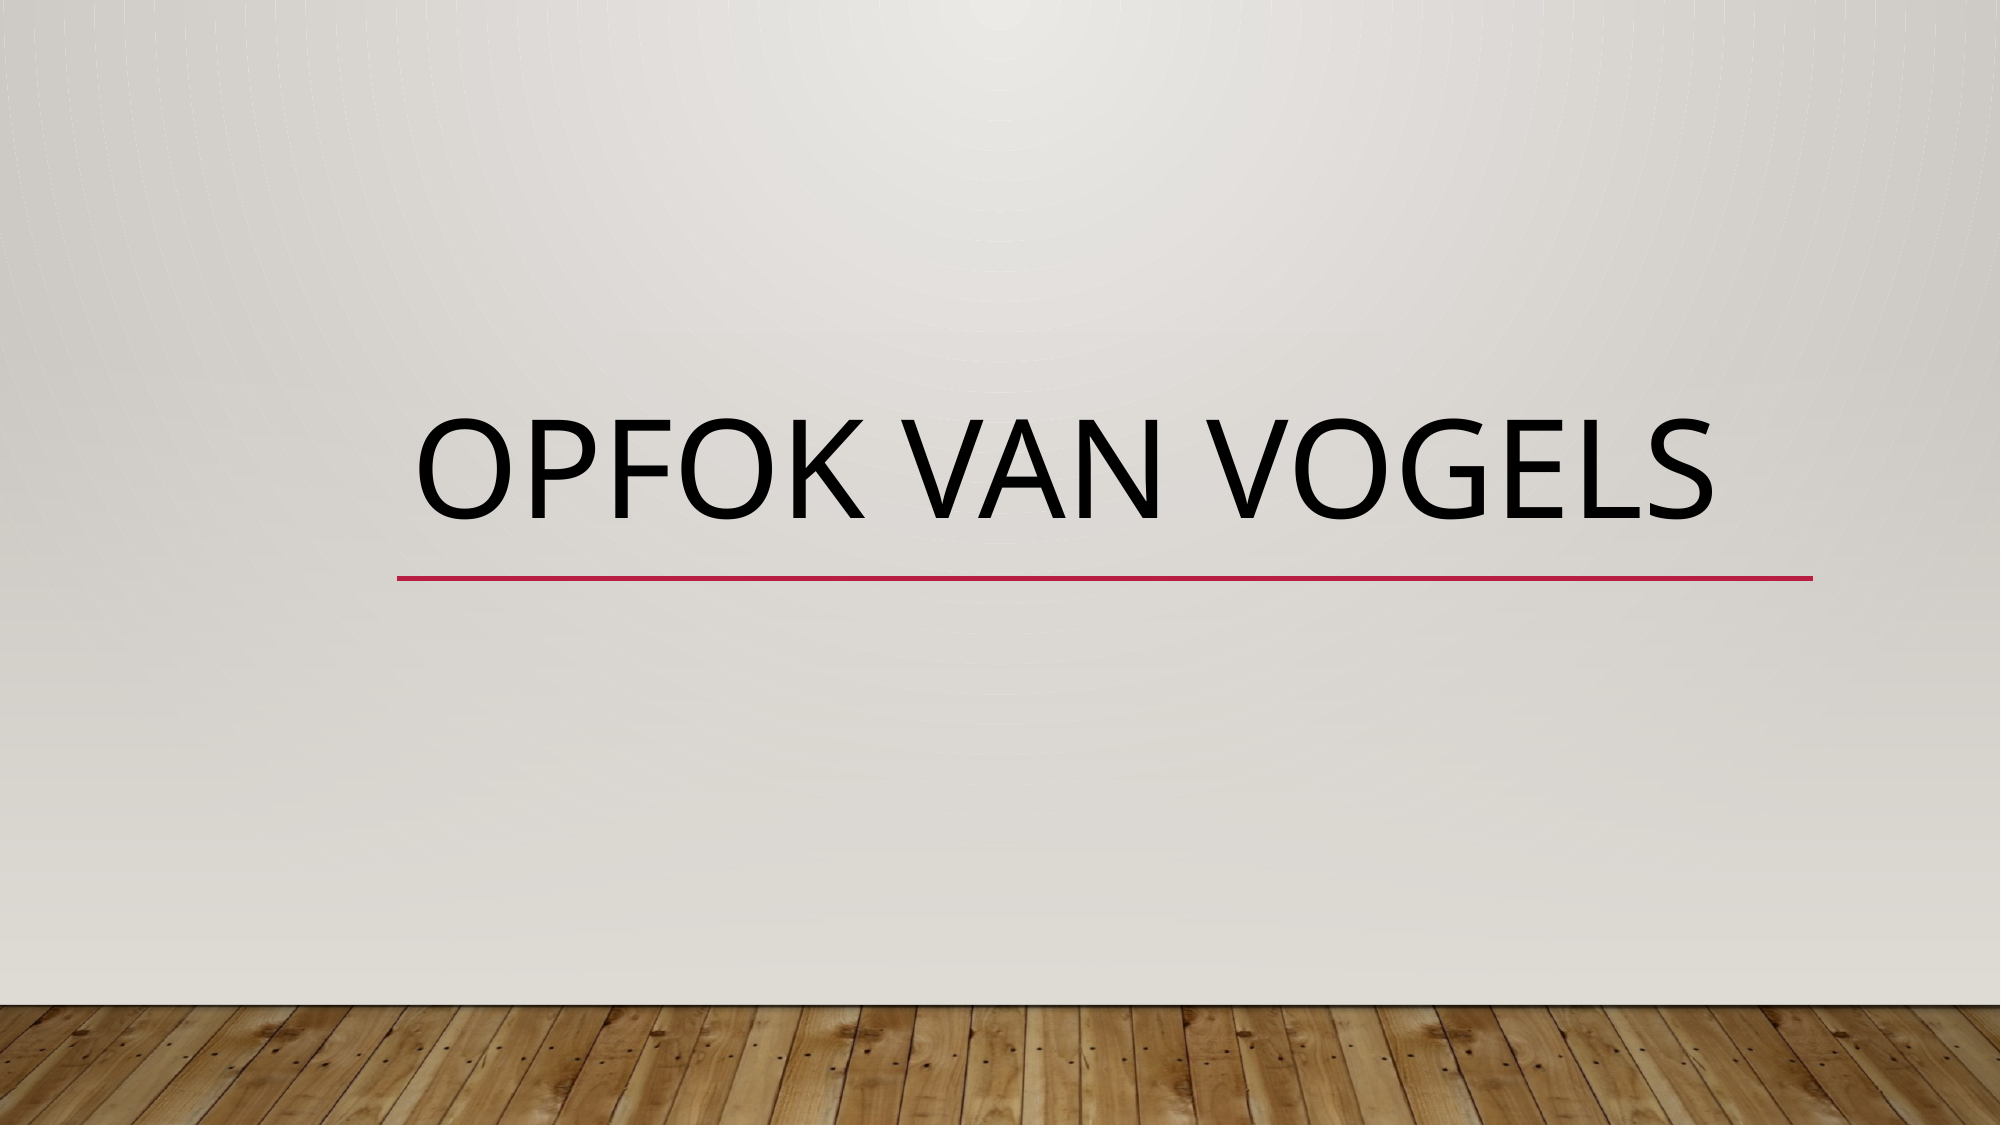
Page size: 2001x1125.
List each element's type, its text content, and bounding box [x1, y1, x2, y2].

title Opfok van Vogels [396, 131, 1814, 549]
picture [0, 1005, 2000, 1125]
